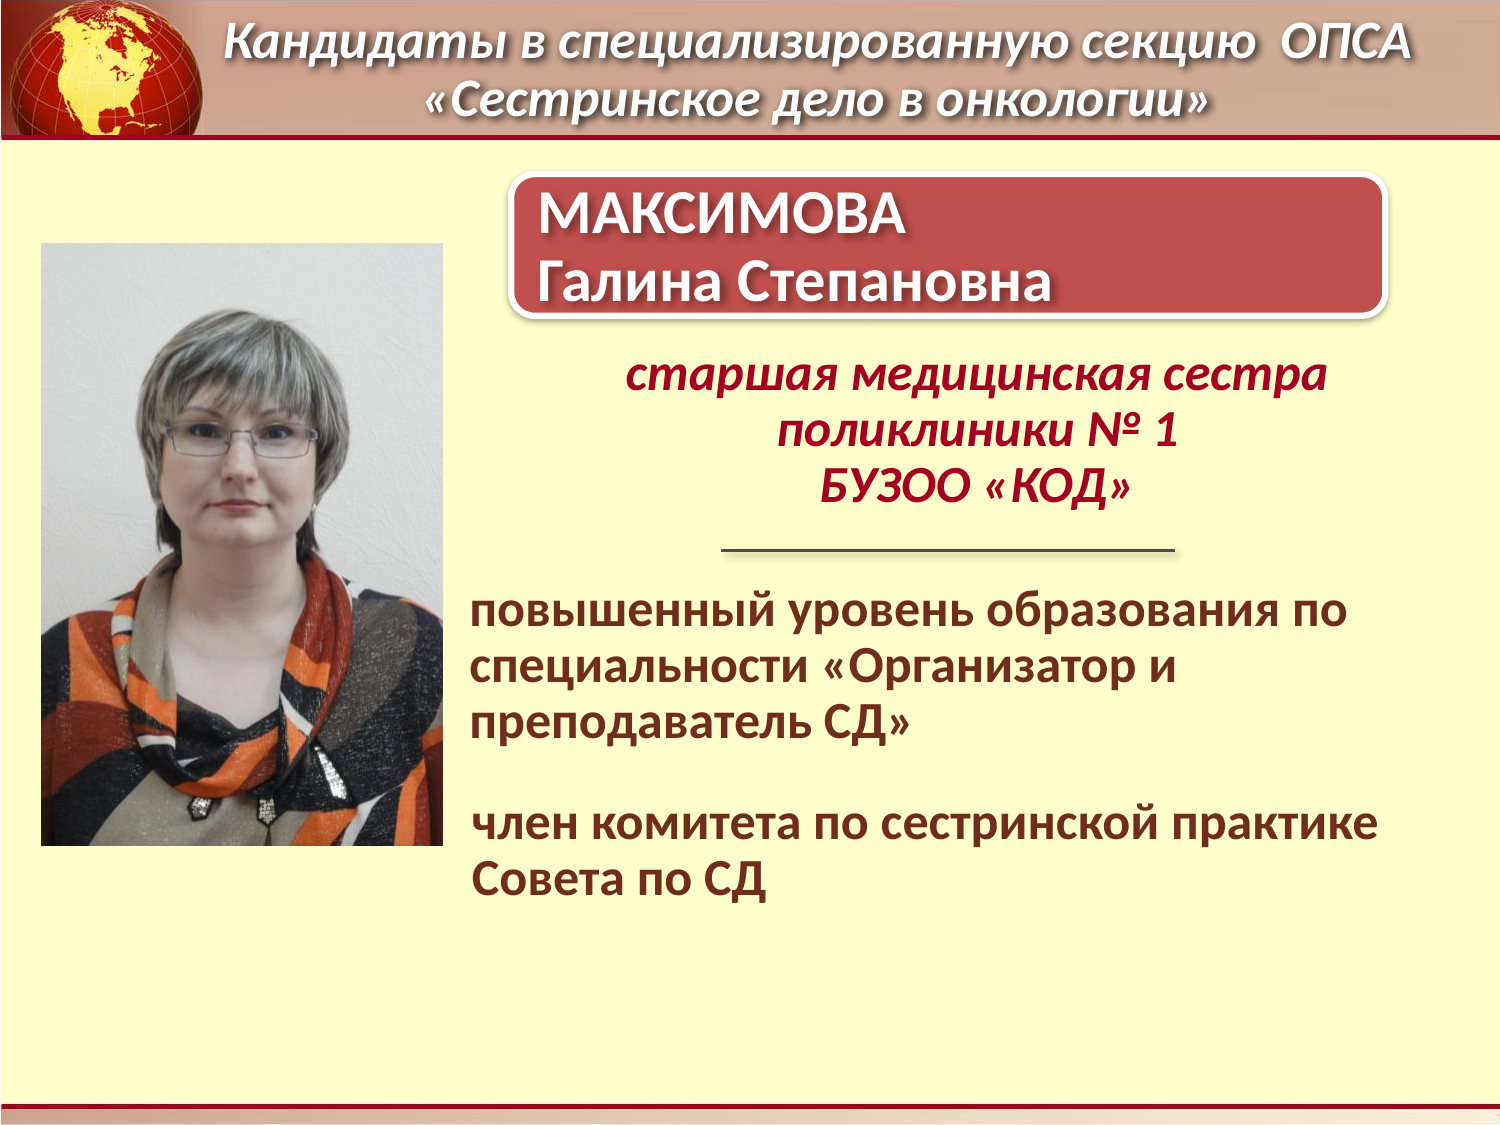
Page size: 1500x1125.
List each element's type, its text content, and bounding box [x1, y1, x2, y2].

text_box [508, 174, 522, 315]
text_box старшая медицинская сестра поликлиники № 1 БУЗОО «КОД» [449, 338, 1500, 522]
text_box повышенный уровень образования по специальности «Организатор и преподаватель СД» [454, 574, 1500, 758]
text_box член комитета по сестринской практике Совета по СД [457, 786, 1500, 914]
text_box Кандидаты в специализированную секцию ОПСА «Сестринское дело в онкологии» [147, 3, 1489, 136]
text_box МАКСИМОВА Галина Степановна [522, 172, 1392, 323]
picture [0, 0, 1500, 1125]
